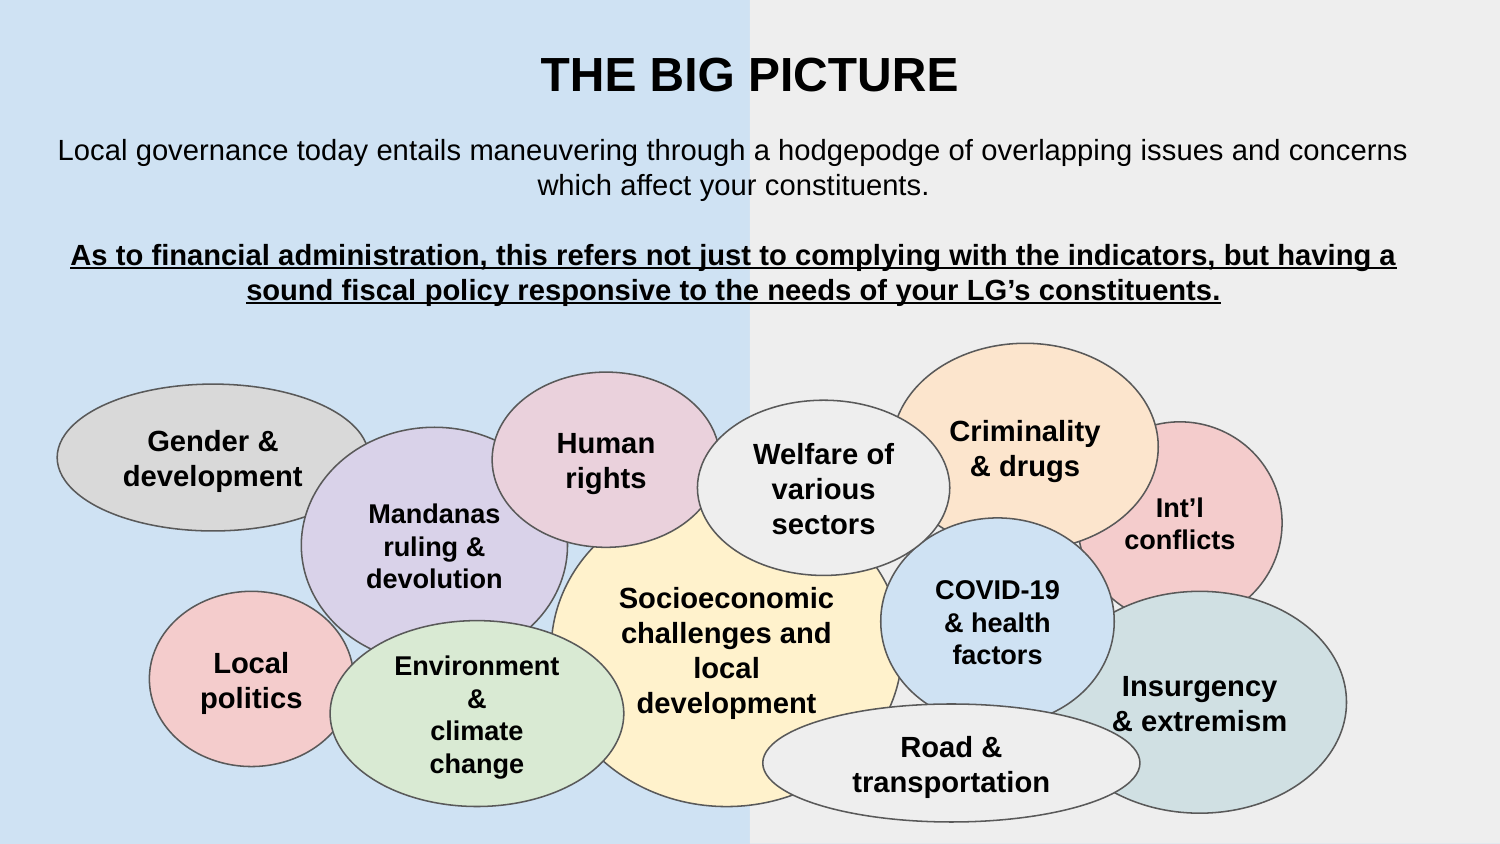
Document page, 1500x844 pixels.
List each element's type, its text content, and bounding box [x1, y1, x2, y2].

text_box Int’l conflicts [1079, 421, 1283, 607]
text_box Gender & development [57, 384, 366, 531]
text_box Socioeconomic challenges and local development [552, 510, 899, 807]
text_box Insurgency & extremism [1055, 591, 1347, 814]
text_box Mandanas ruling & devolution [301, 427, 568, 649]
text_box Environment & climate change [330, 620, 624, 807]
text_box COVID-19 & health factors [880, 517, 1115, 713]
text_box THE BIG PICTURE [57, 28, 1443, 116]
text_box Local governance today entails maneuvering through a hodgepodge of overlapping issues and concerns which affect your constituents. As to financial administration, this refers not just to complying with the indicators, but having a sound fiscal policy responsive to the needs of your LG’s constituents. [41, 116, 1427, 322]
text_box Criminality & drugs [898, 343, 1159, 543]
text_box Welfare of various sectors [697, 400, 950, 576]
text_box Local politics [149, 591, 352, 767]
text_box Road & transportation [762, 703, 1140, 822]
text_box Human rights [492, 372, 717, 548]
